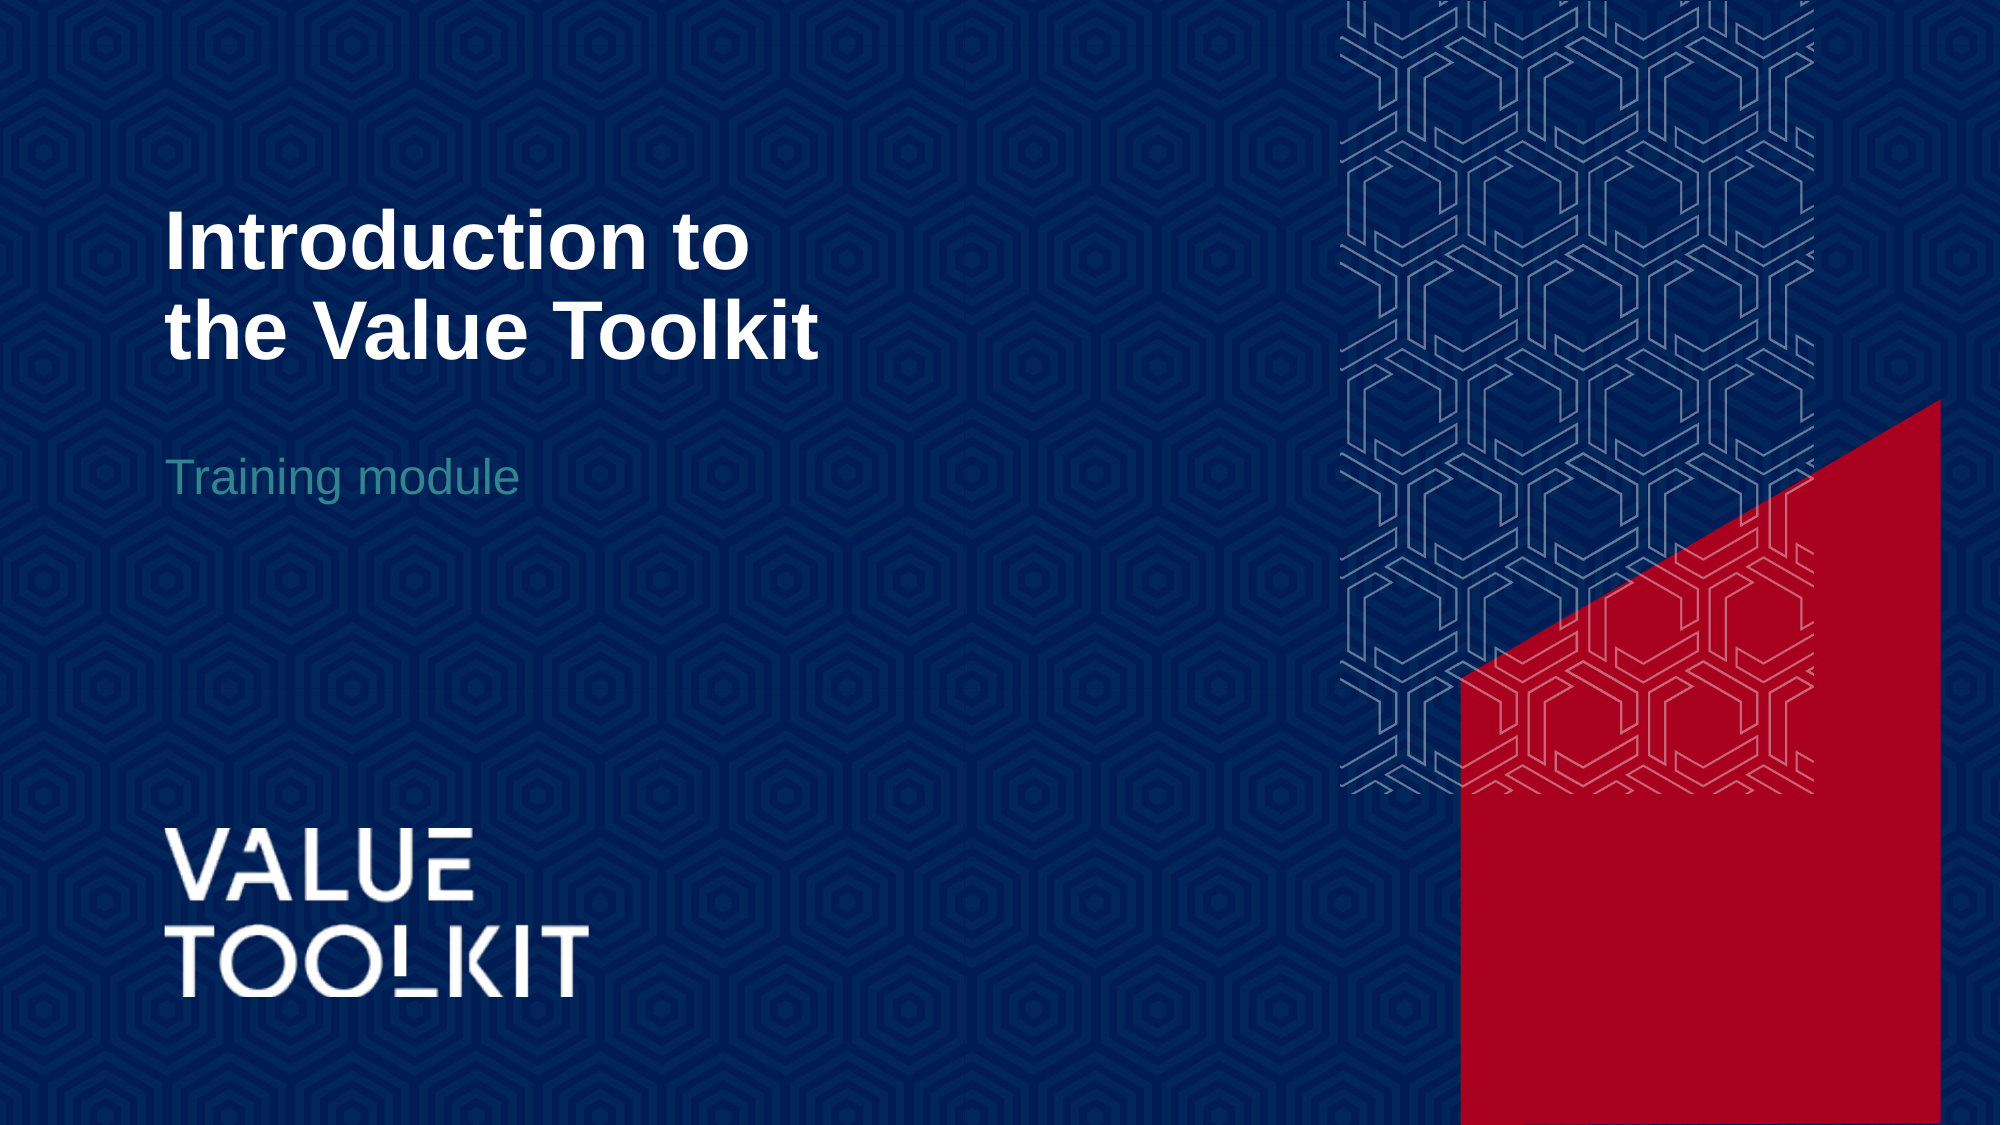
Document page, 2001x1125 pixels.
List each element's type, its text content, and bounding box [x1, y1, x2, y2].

title Introduction to the Value Toolkit [164, 197, 1178, 451]
subtitle Training module [164, 451, 1178, 674]
picture [0, 0, 2000, 1125]
